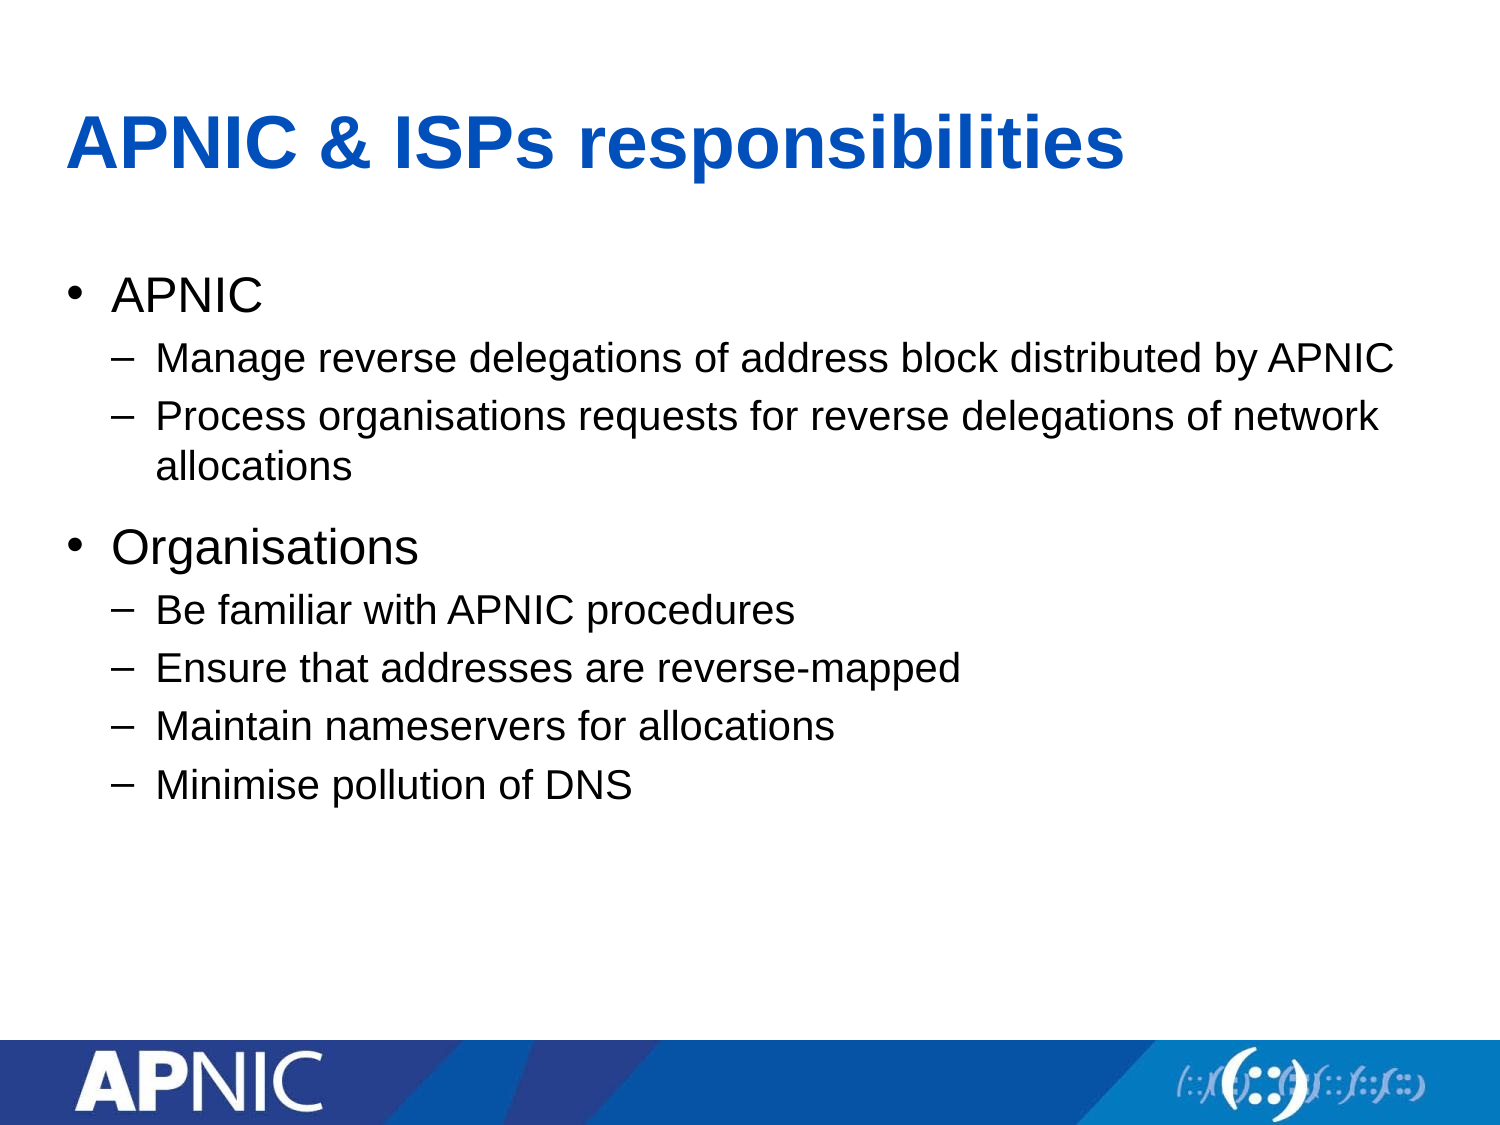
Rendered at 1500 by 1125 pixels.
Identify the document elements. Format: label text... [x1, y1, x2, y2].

picture [0, 1040, 1500, 1125]
list APNIC Manage reverse delegations of address block distributed by APNIC Process organisations requests for reverse delegations of network allocations Organisations Be familiar with APNIC procedures Ensure that addresses are reverse-mapped Maintain nameservers for allocations Minimise pollution of DNS [66, 262, 1437, 1012]
title APNIC & ISPs responsibilities [64, 45, 1436, 233]
